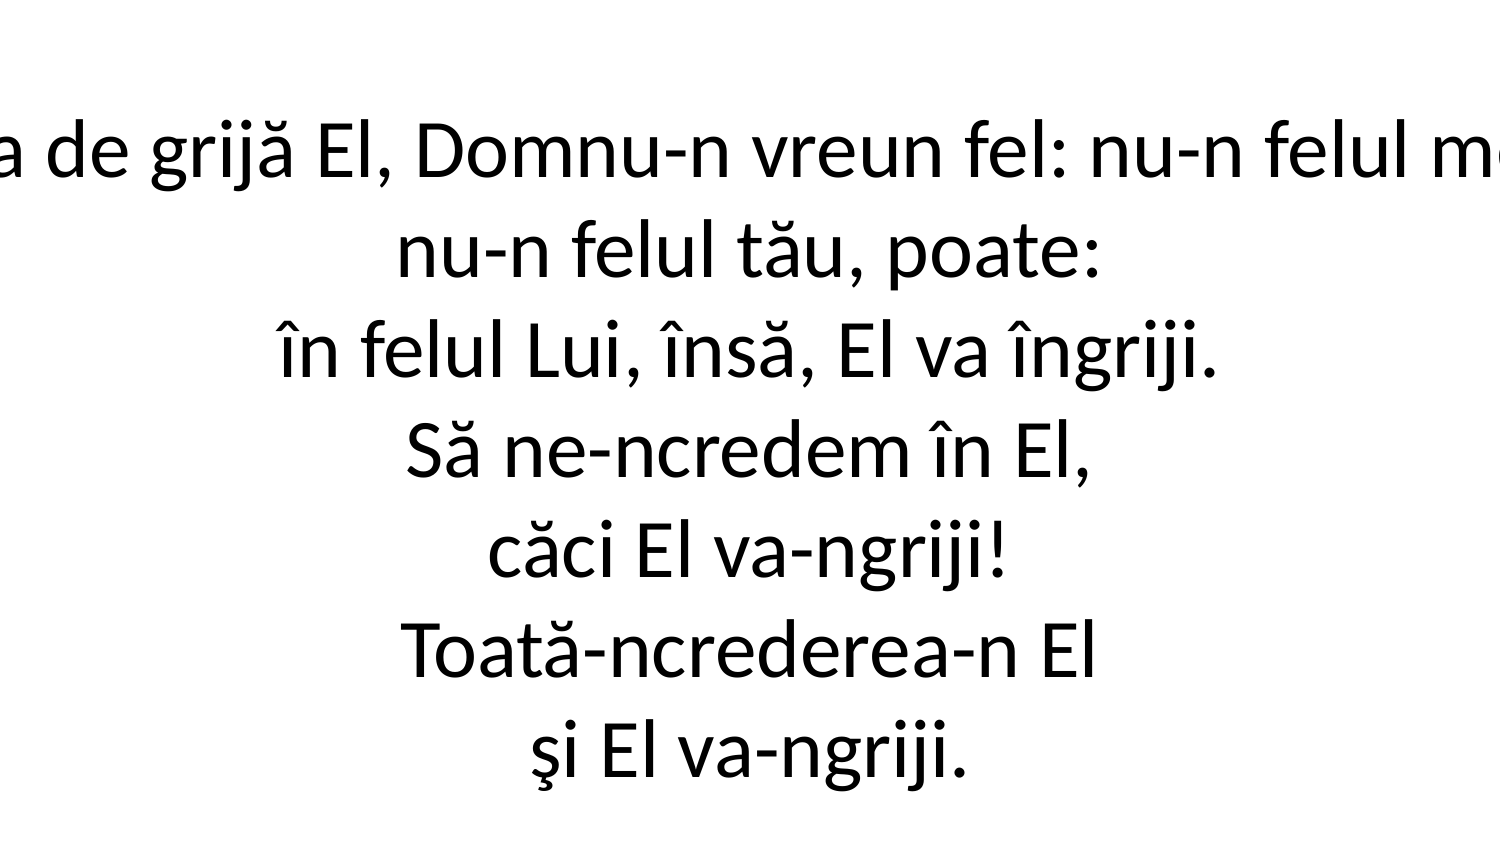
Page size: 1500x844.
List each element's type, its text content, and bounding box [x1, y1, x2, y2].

text_box 1. Purta-va de grijă El, Domnu-n vreun fel: nu-n felul meu, poate, nu-n felul tău, poate: în felul Lui, însă, El va îngriji. Să ne-ncredem în El, căci El va-ngriji! Toată-ncrederea-n El şi El va-ngriji. [0, 42, 1500, 802]
